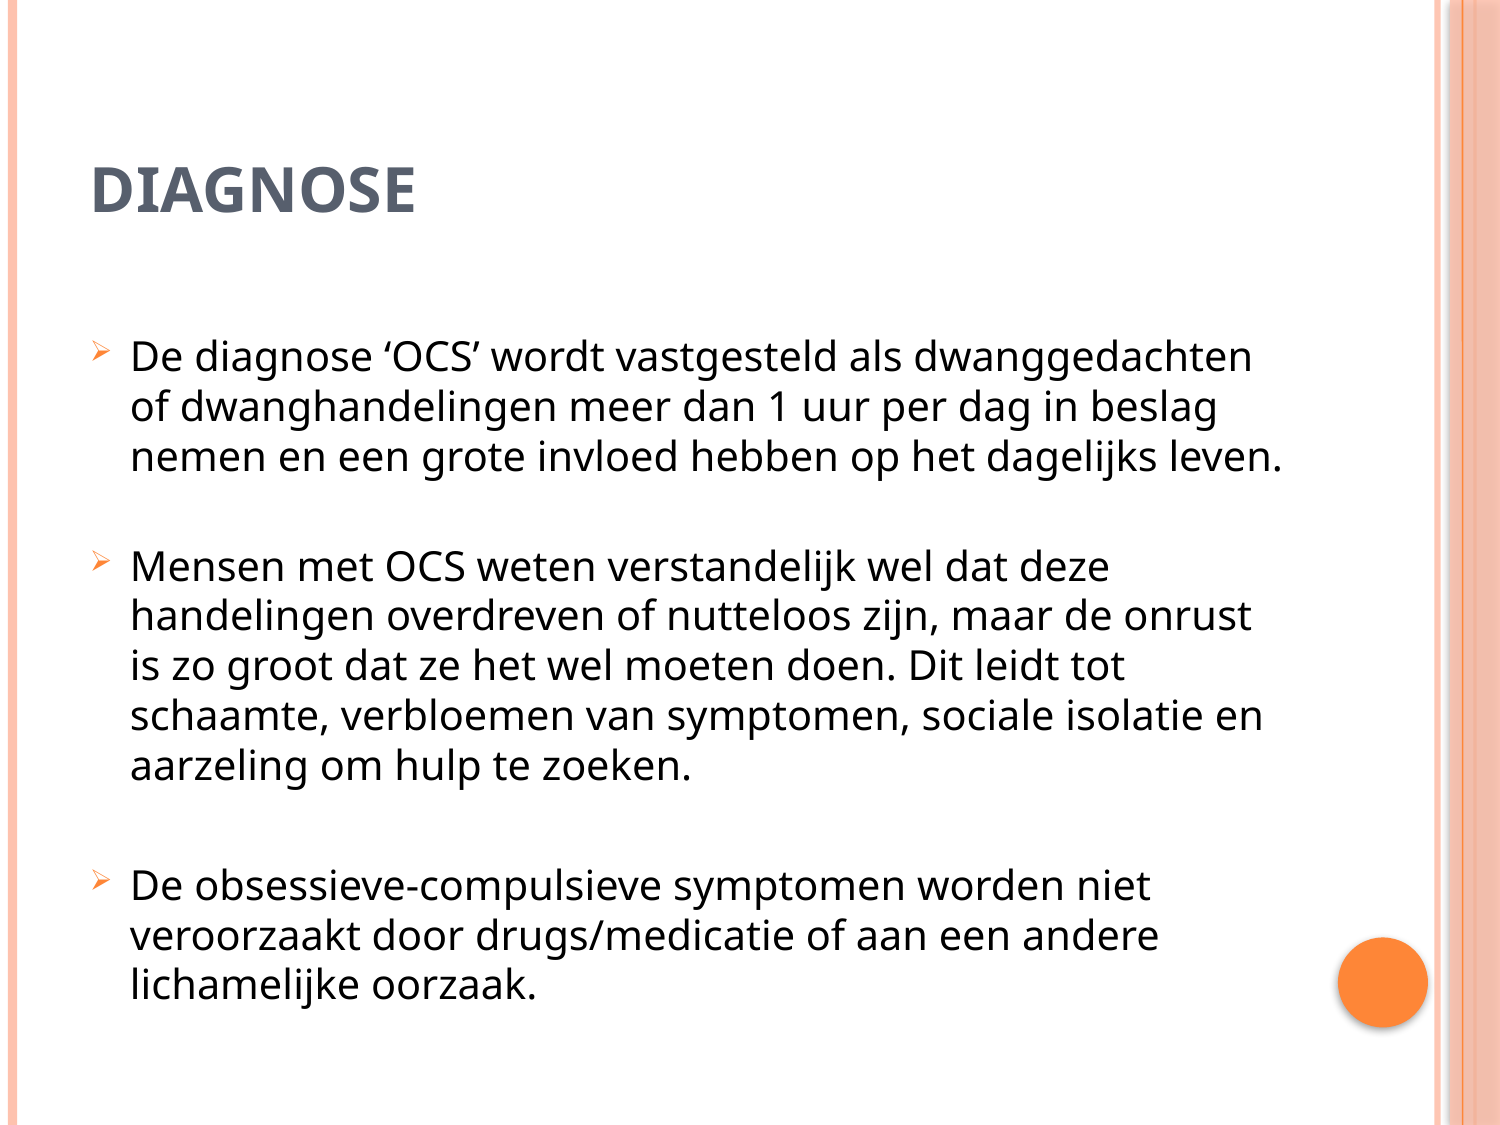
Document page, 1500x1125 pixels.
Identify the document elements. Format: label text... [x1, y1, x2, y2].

list De diagnose ‘OCS’ wordt vastgesteld als dwanggedachten of dwanghandelingen meer dan 1 uur per dag in beslag nemen en een grote invloed hebben op het dagelijks leven. Mensen met OCS weten verstandelijk wel dat deze handelingen overdreven of nutteloos zijn, maar de onrust is zo groot dat ze het wel moeten doen. Dit leidt tot schaamte, verbloemen van symptomen, sociale isolatie en aarzeling om hulp te zoeken. De obsessieve-compulsieve symptomen worden niet veroorzaakt door drugs/medicatie of aan een andere lichamelijke oorzaak. [75, 262, 1300, 1062]
title Diagnose [75, 45, 1300, 233]
